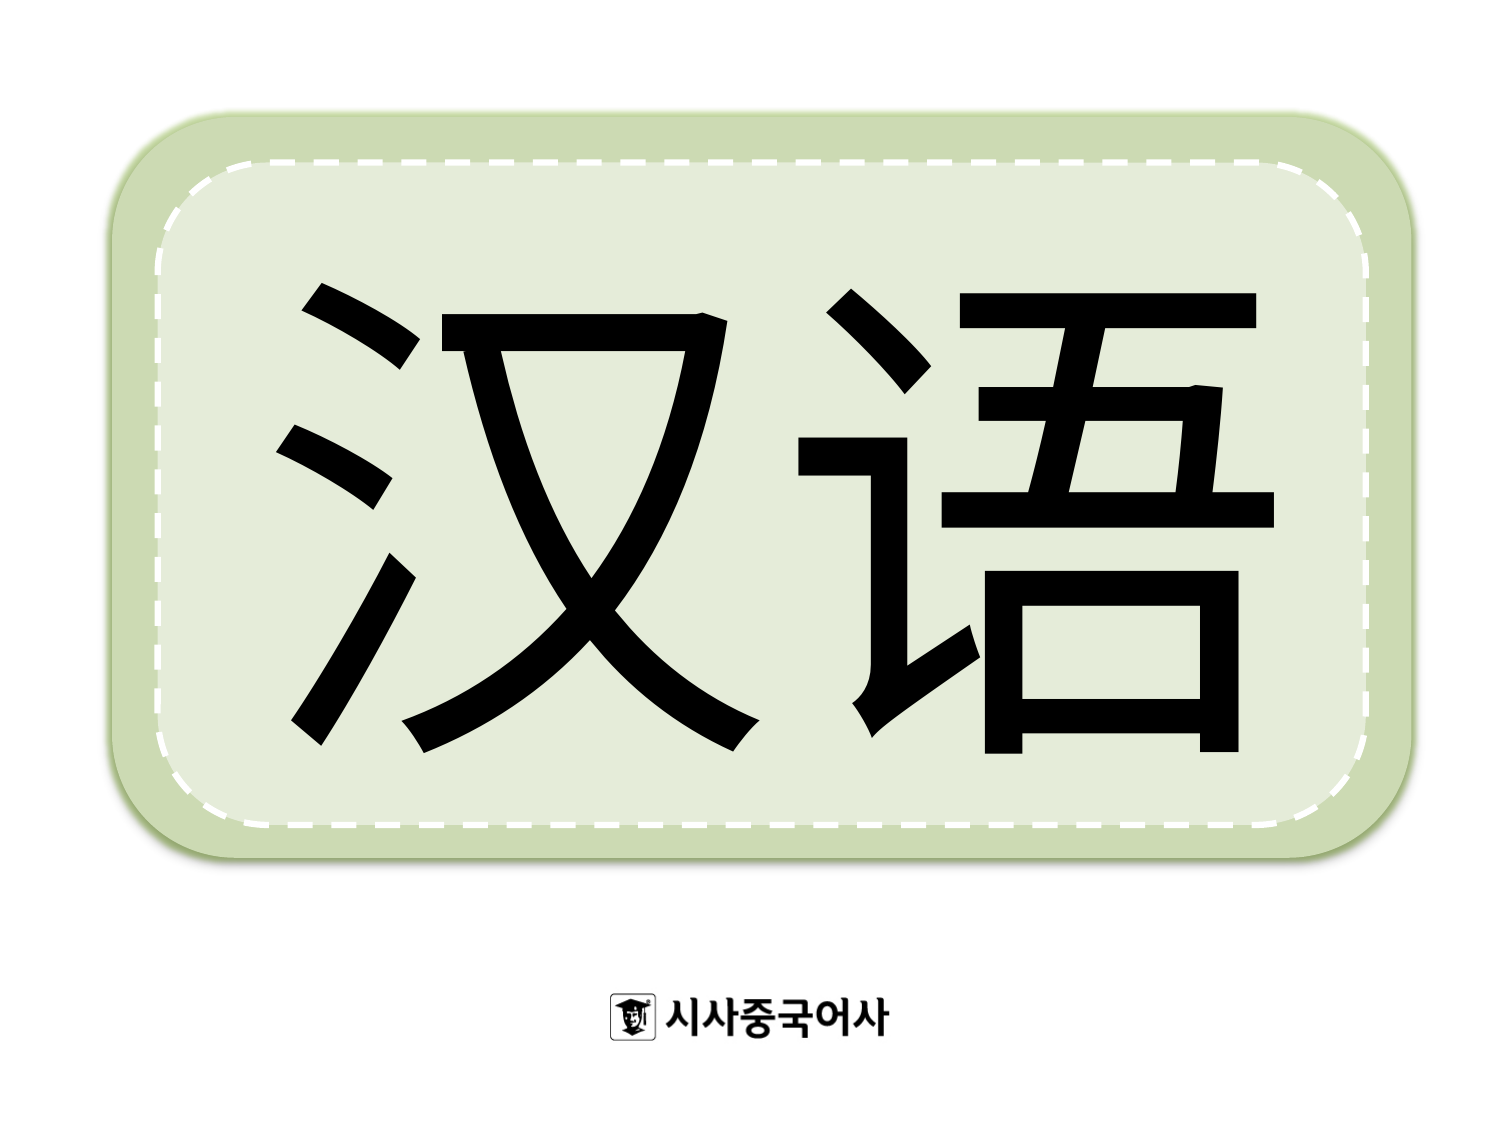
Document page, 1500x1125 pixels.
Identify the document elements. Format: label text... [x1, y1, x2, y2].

text_box 汉语 [171, 172, 1380, 836]
text_box [162, 160, 1371, 824]
picture [602, 987, 898, 1047]
